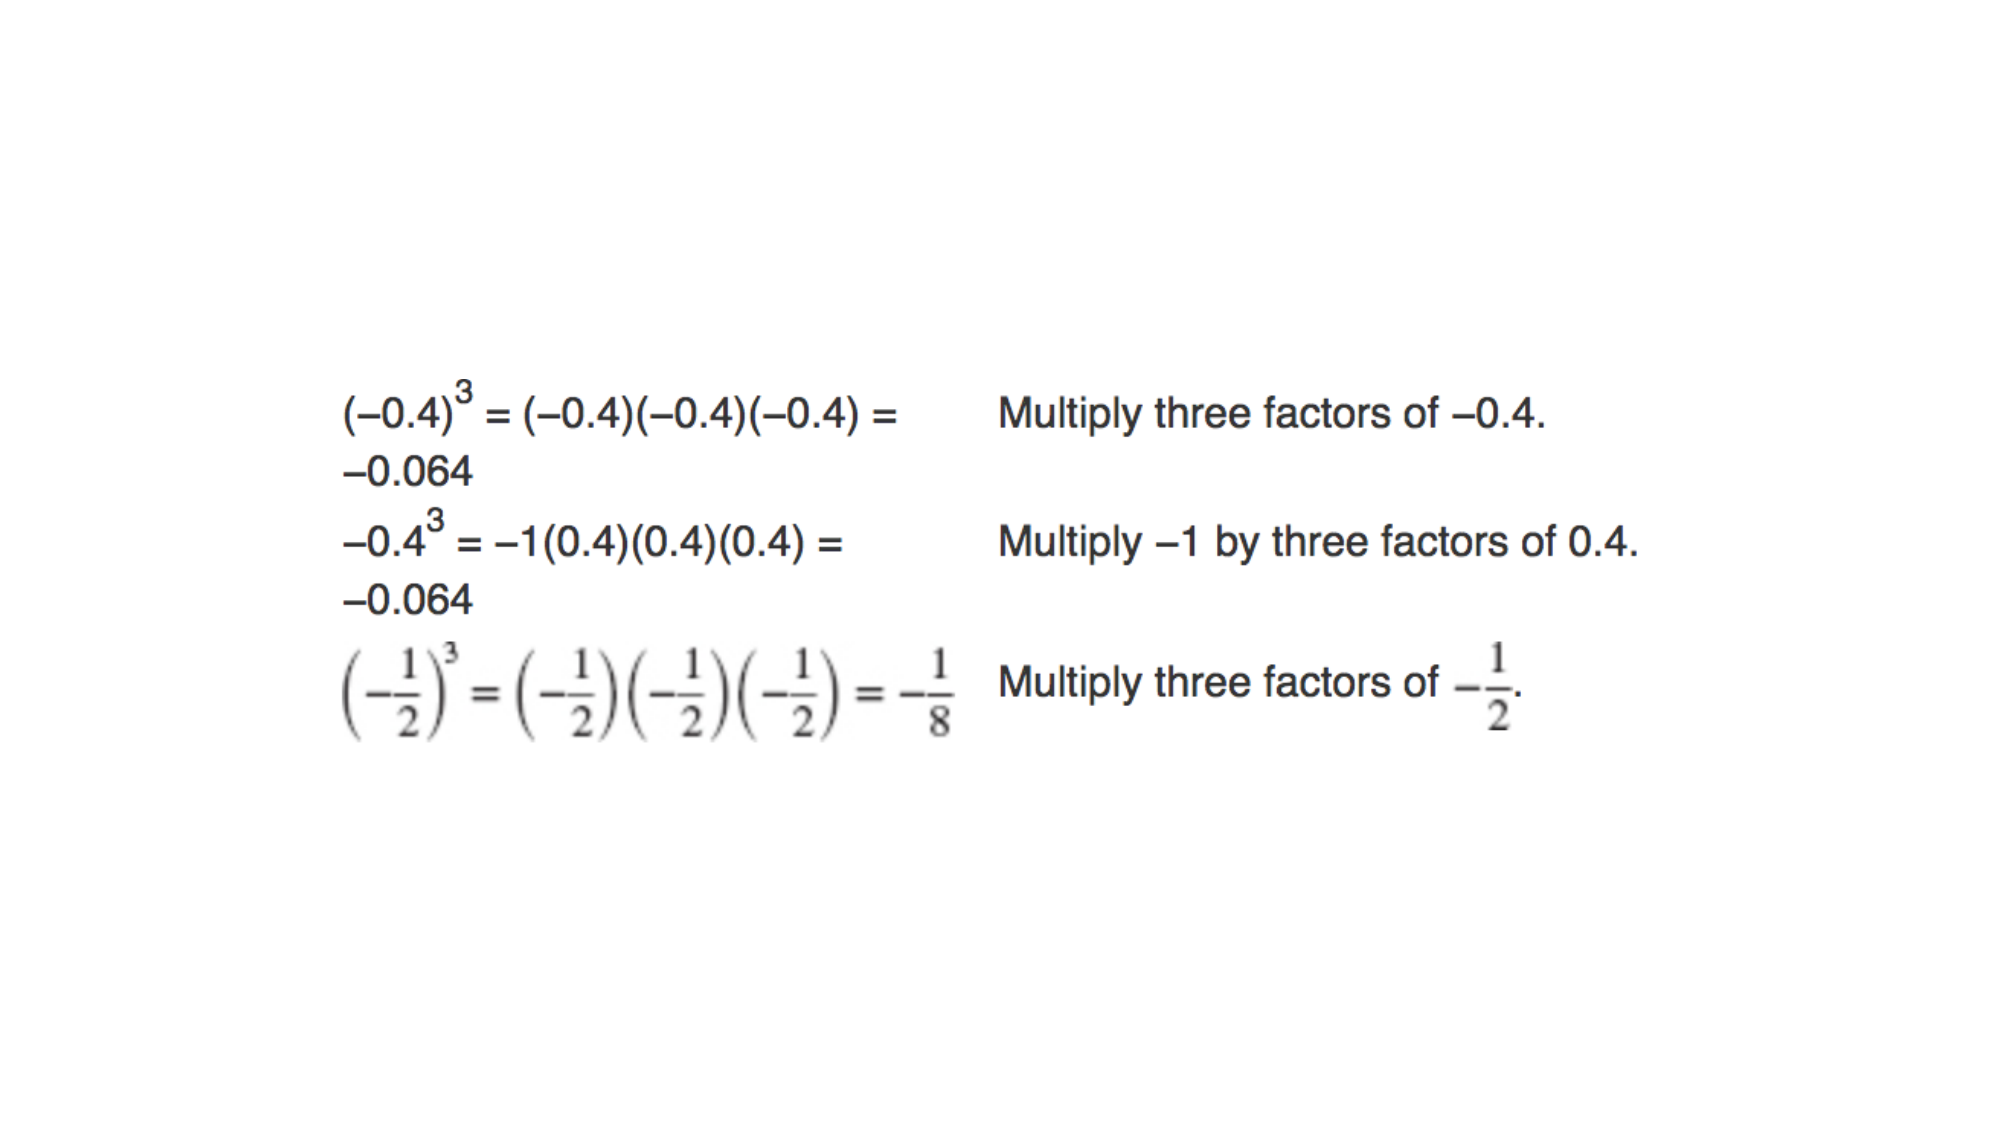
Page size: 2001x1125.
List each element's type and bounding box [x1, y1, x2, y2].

list [324, 198, 1675, 941]
